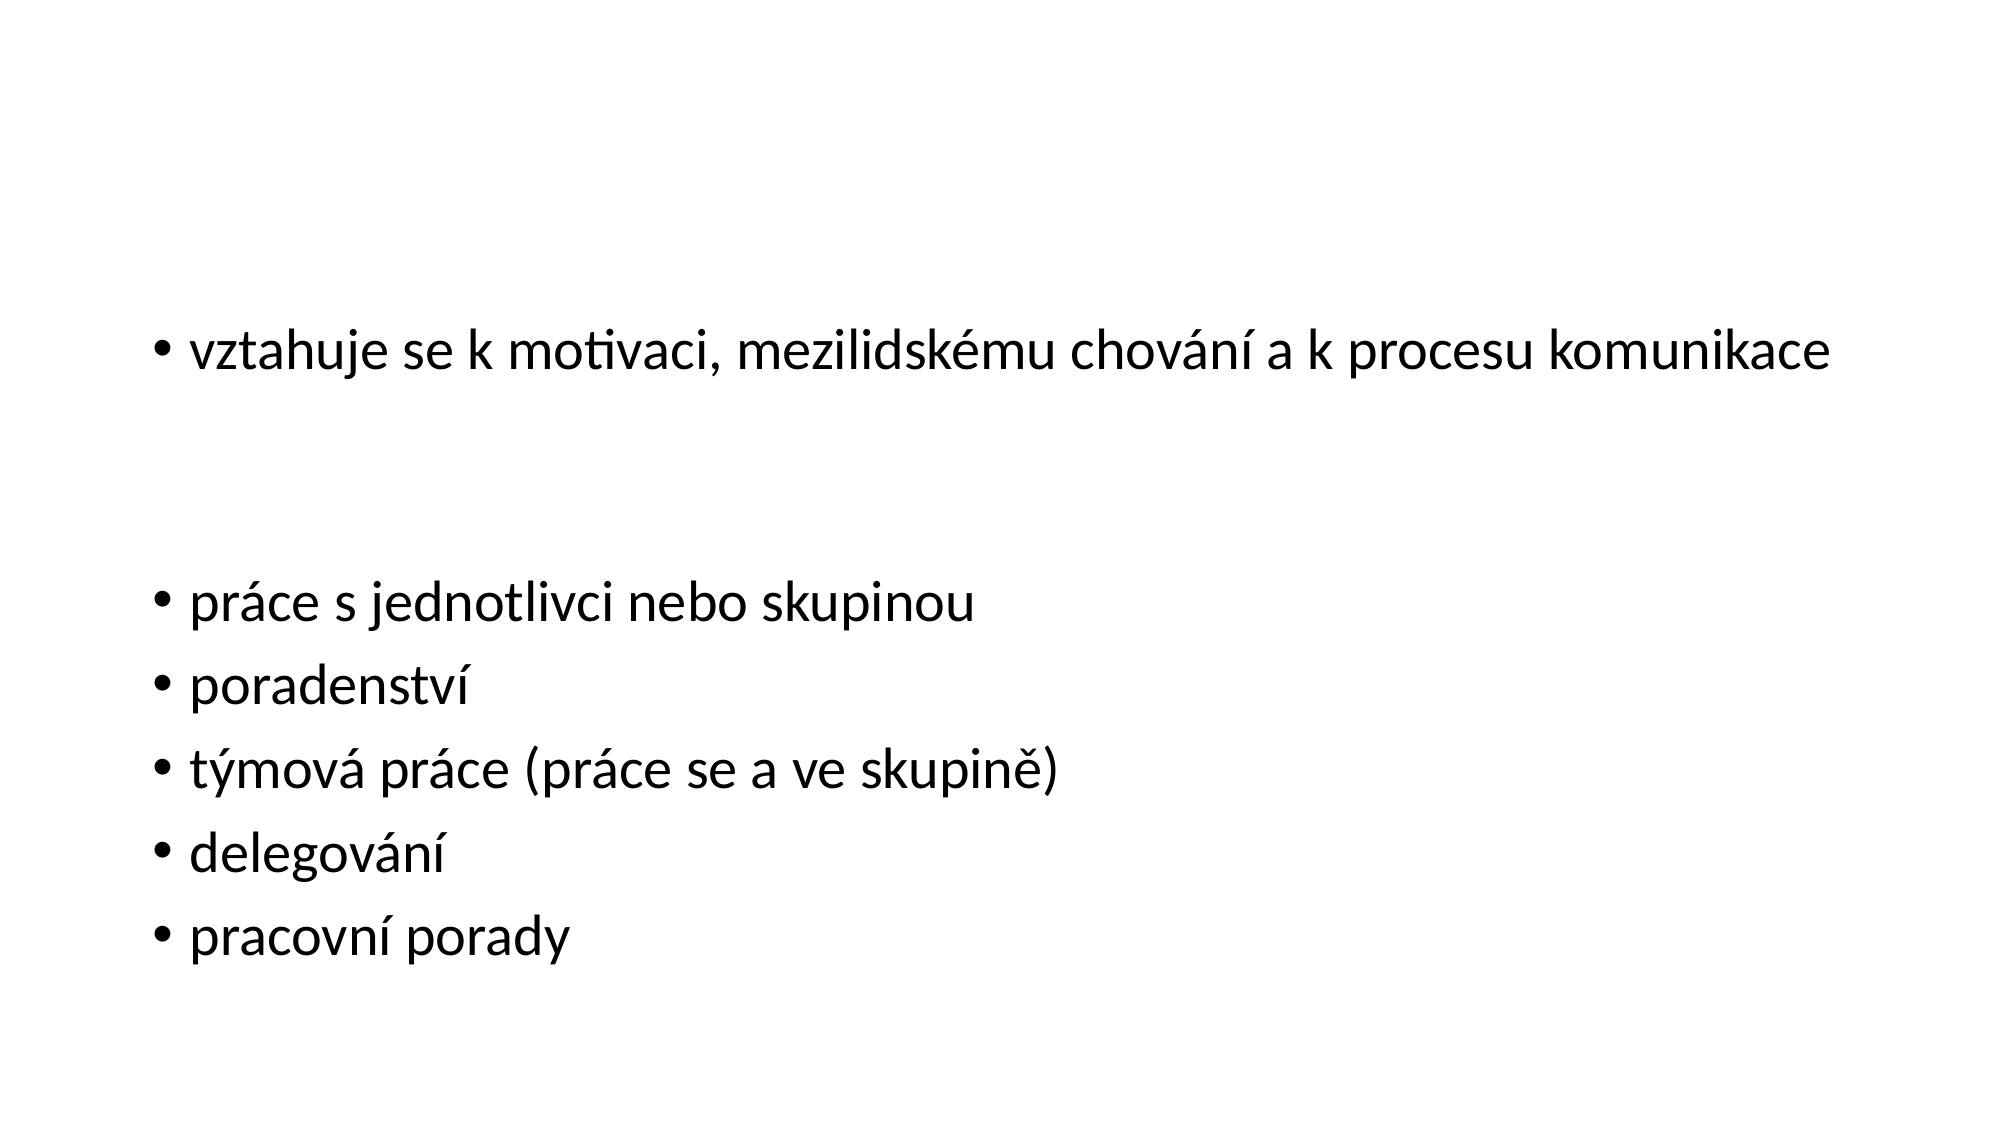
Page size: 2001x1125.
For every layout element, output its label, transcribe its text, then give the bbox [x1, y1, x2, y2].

list vztahuje se k motivaci, mezilidskému chování a k procesu komunikace práce s jednotlivci nebo skupinou poradenství týmová práce (práce se a ve skupině) delegování pracovní porady [137, 312, 1863, 1026]
